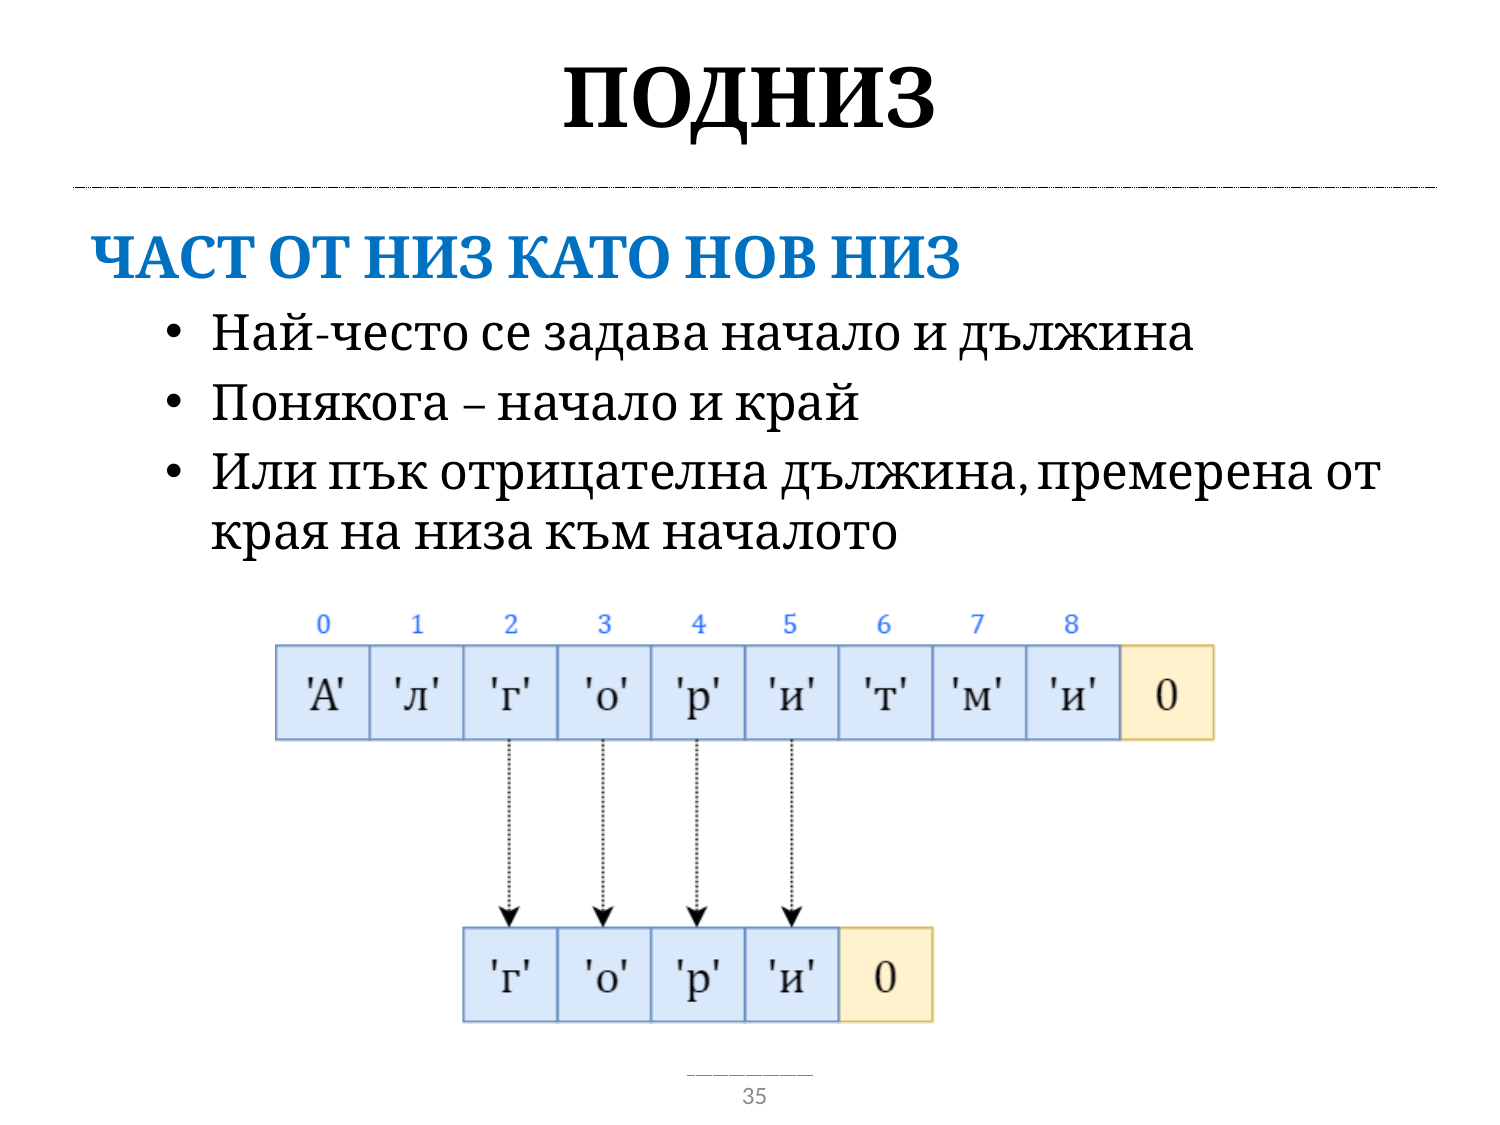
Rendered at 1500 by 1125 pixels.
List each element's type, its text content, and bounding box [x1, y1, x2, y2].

slide_number 35 [579, 1065, 930, 1125]
picture [274, 574, 1216, 1024]
title Подниз [0, 0, 1500, 188]
list Част от низ като нов низ Най-често се задава начало и дължина Понякога – начало и край Или пък отрицателна дължина, премерена от края на низа към началото [75, 212, 1450, 1063]
